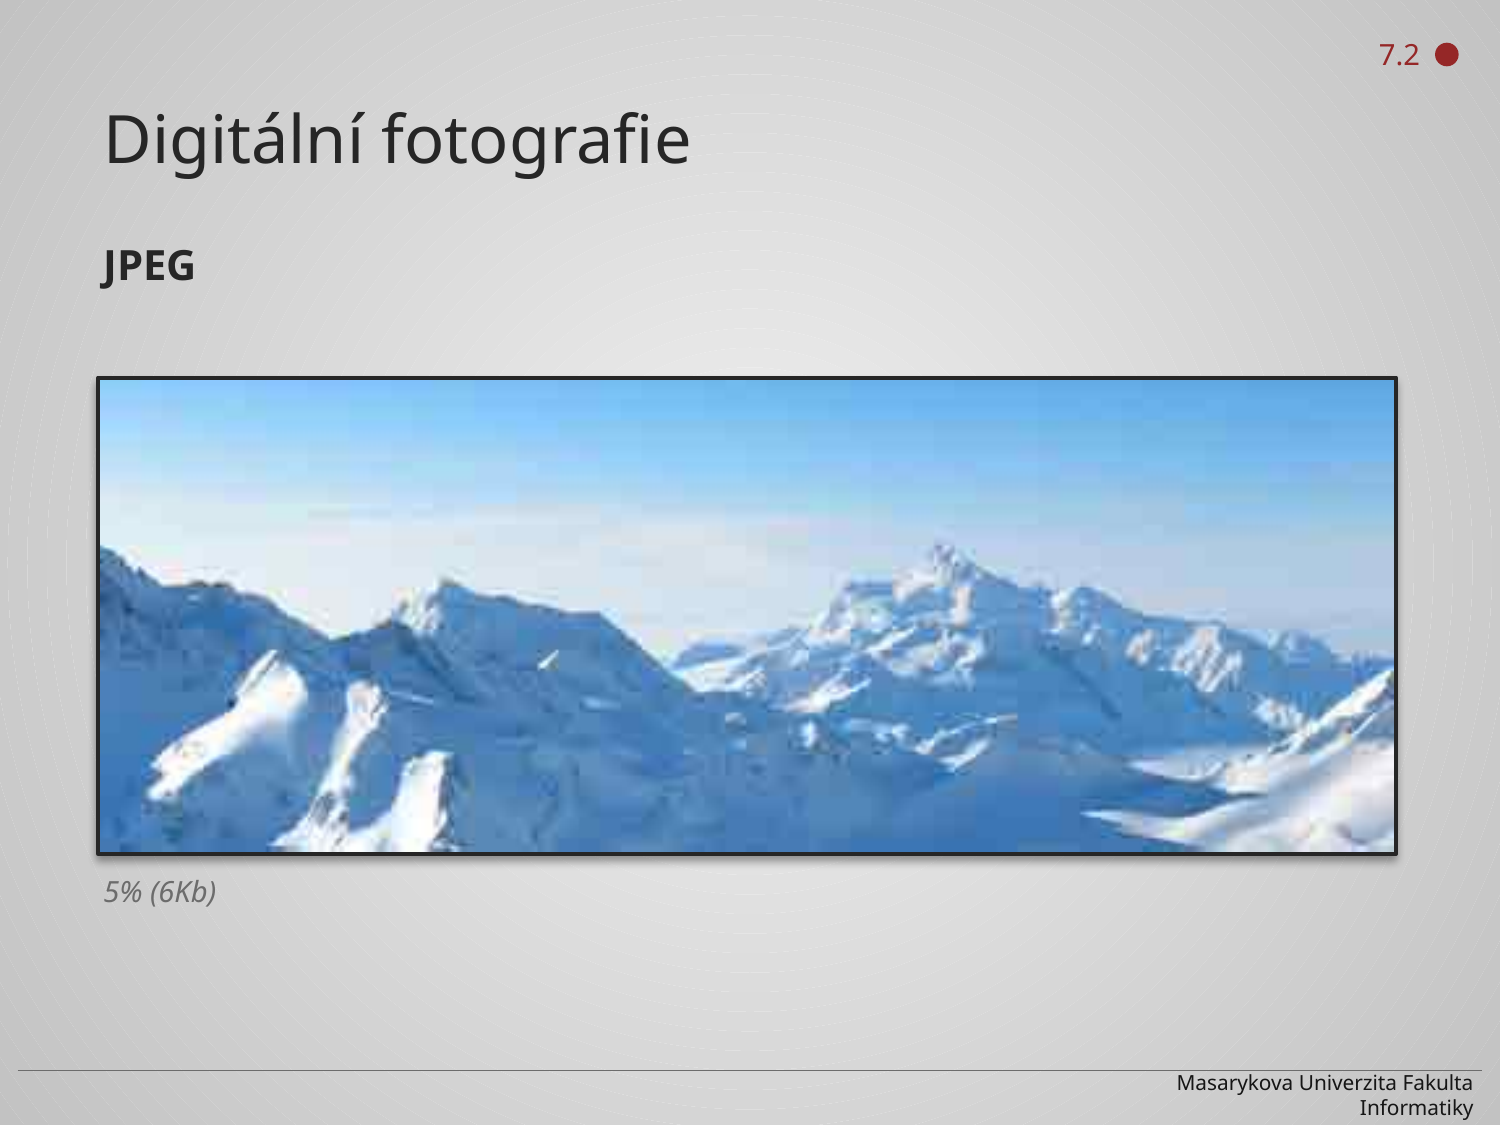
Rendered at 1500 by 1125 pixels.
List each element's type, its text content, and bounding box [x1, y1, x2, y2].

footer Masarykova Univerzita Fakulta Informatiky [1092, 1065, 1489, 1125]
text_box Digitální fotografie [88, 89, 1436, 231]
picture [100, 379, 1395, 852]
text_box 5% (6Kb) [88, 866, 1436, 917]
text_box 7.2 [1364, 29, 1459, 79]
text_box JPEG [88, 231, 1436, 297]
